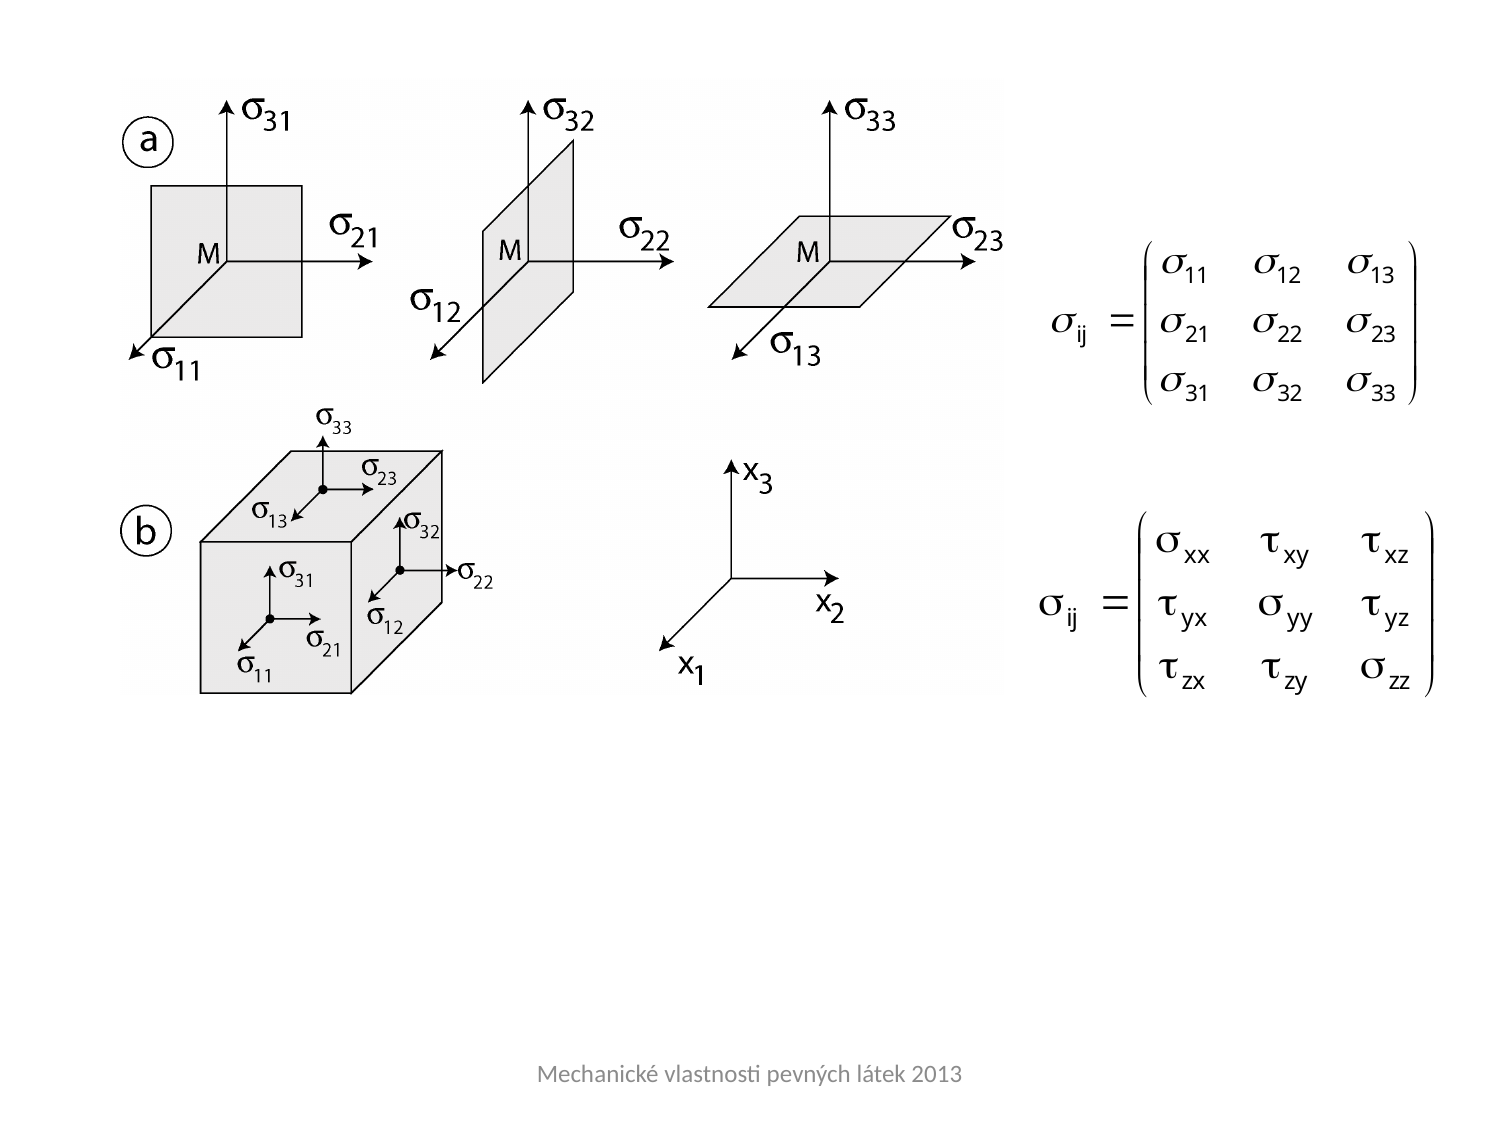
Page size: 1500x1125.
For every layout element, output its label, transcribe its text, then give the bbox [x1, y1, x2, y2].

picture [120, 77, 1004, 696]
footer Mechanické vlastnosti pevných látek 2013 [512, 1042, 988, 1103]
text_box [1032, 503, 1448, 707]
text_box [1045, 231, 1428, 415]
